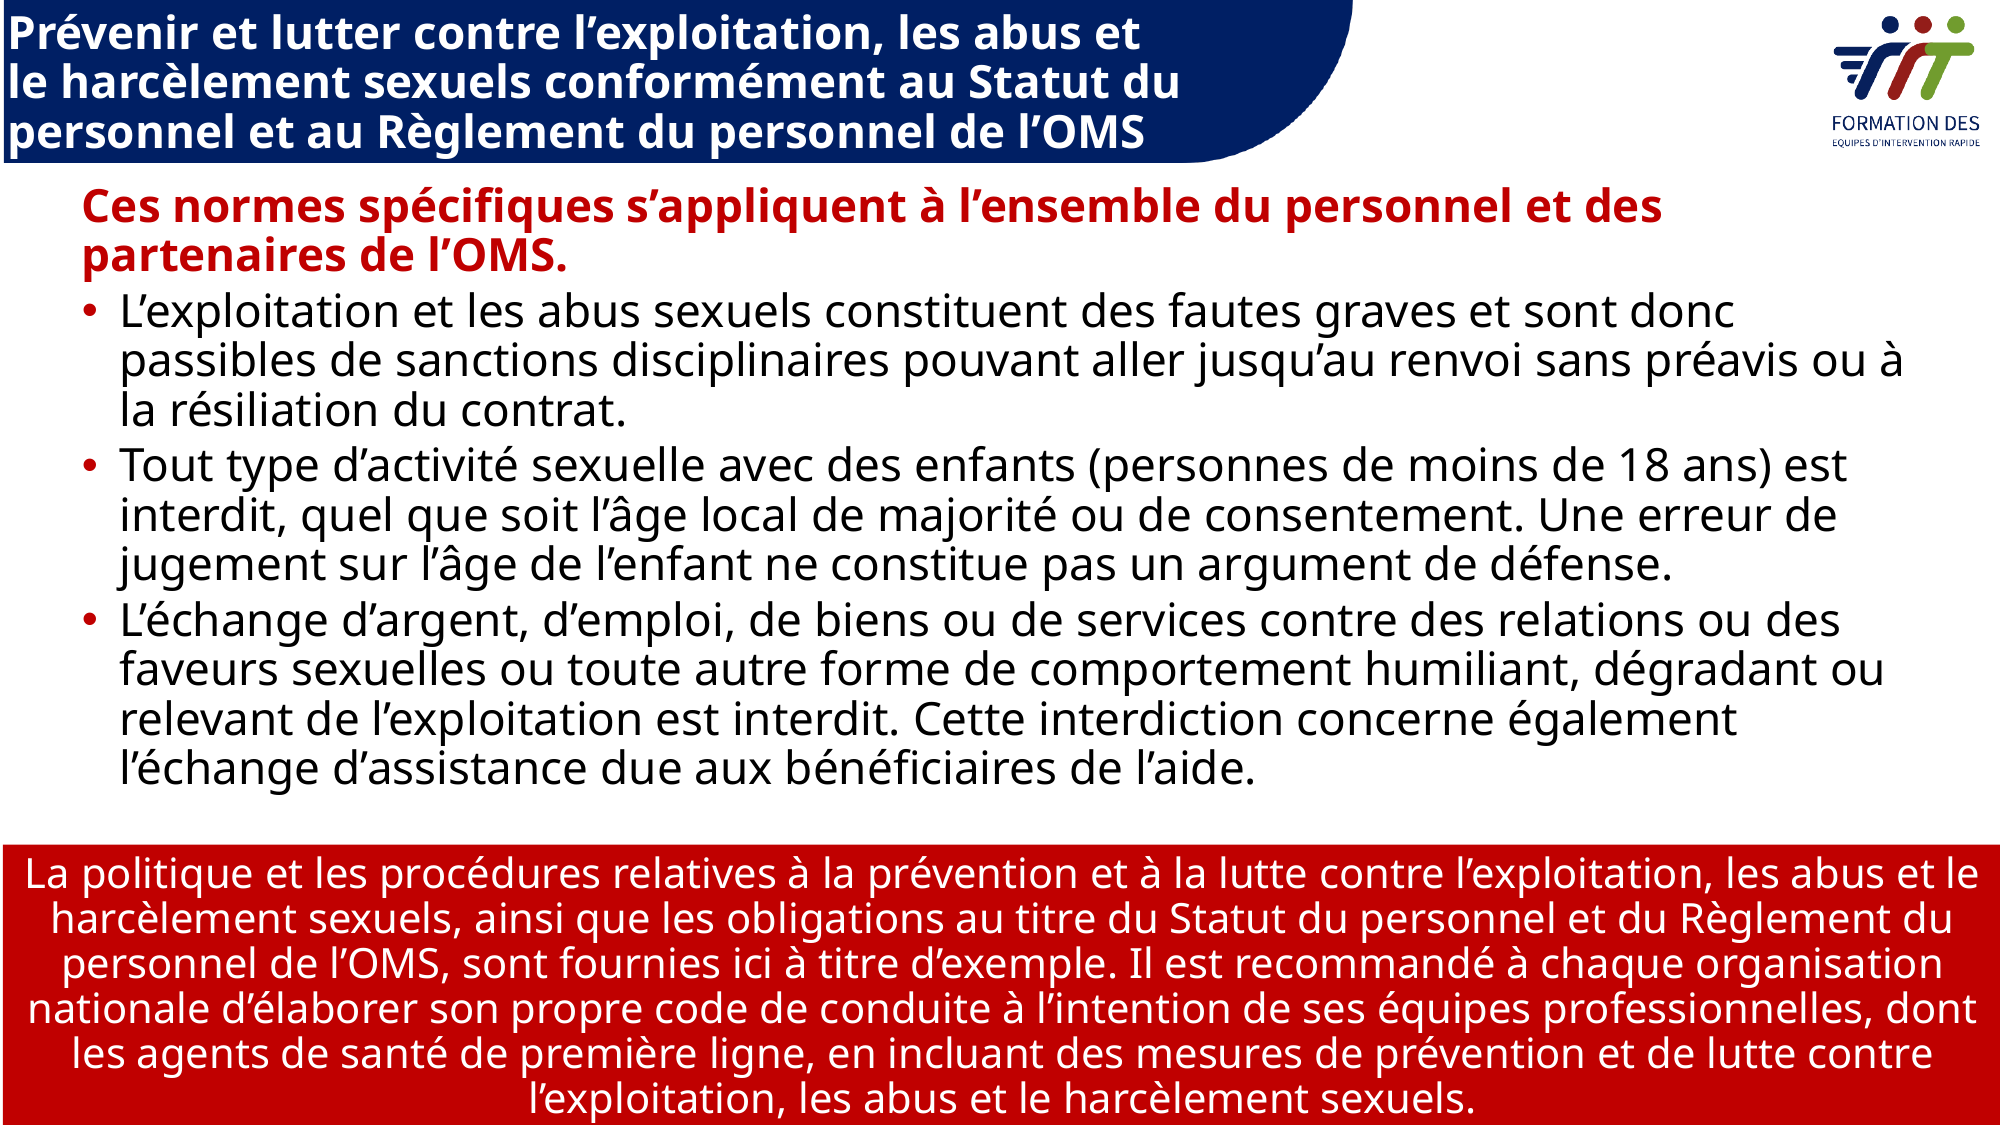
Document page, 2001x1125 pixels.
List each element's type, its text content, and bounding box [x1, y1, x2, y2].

list Ces normes spécifiques s’appliquent à l’ensemble du personnel et des partenaires de l’OMS. L’exploitation et les abus sexuels constituent des fautes graves et sont donc passibles de sanctions disciplinaires pouvant aller jusqu’au renvoi sans préavis ou à la résiliation du contrat. Tout type d’activité sexuelle avec des enfants (personnes de moins de 18 ans) est interdit, quel que soit l’âge local de majorité ou de consentement. Une erreur de jugement sur l’âge de l’enfant ne constitue pas un argument de défense. L’échange d’argent, d’emploi, de biens ou de services contre des relations ou des faveurs sexuelles ou toute autre forme de comportement humiliant, dégradant ou relevant de l’exploitation est interdit. Cette interdiction concerne également l’échange d’assistance due aux bénéficiaires de l’aide. [75, 176, 1930, 844]
picture [1832, 15, 1980, 148]
text_box La politique et les procédures relatives à la prévention et à la lutte contre l’exploitation, les abus et le harcèlement sexuels, ainsi que les obligations au titre du Statut du personnel et du Règlement du personnel de l’OMS, sont fournies ici à titre d’exemple. Il est recommandé à chaque organisation nationale d’élaborer son propre code de conduite à l’intention de ses équipes professionnelles, dont les agents de santé de première ligne, en incluant des mesures de prévention et de lutte contre l’exploitation, les abus et le harcèlement sexuels. [2, 844, 2000, 1125]
picture [1199, 0, 1353, 163]
title Prévenir et lutter contre l’exploitation, les abus et le harcèlement sexuels conformément au Statut du personnel et au Règlement du personnel de l’OMS [0, 0, 1199, 177]
